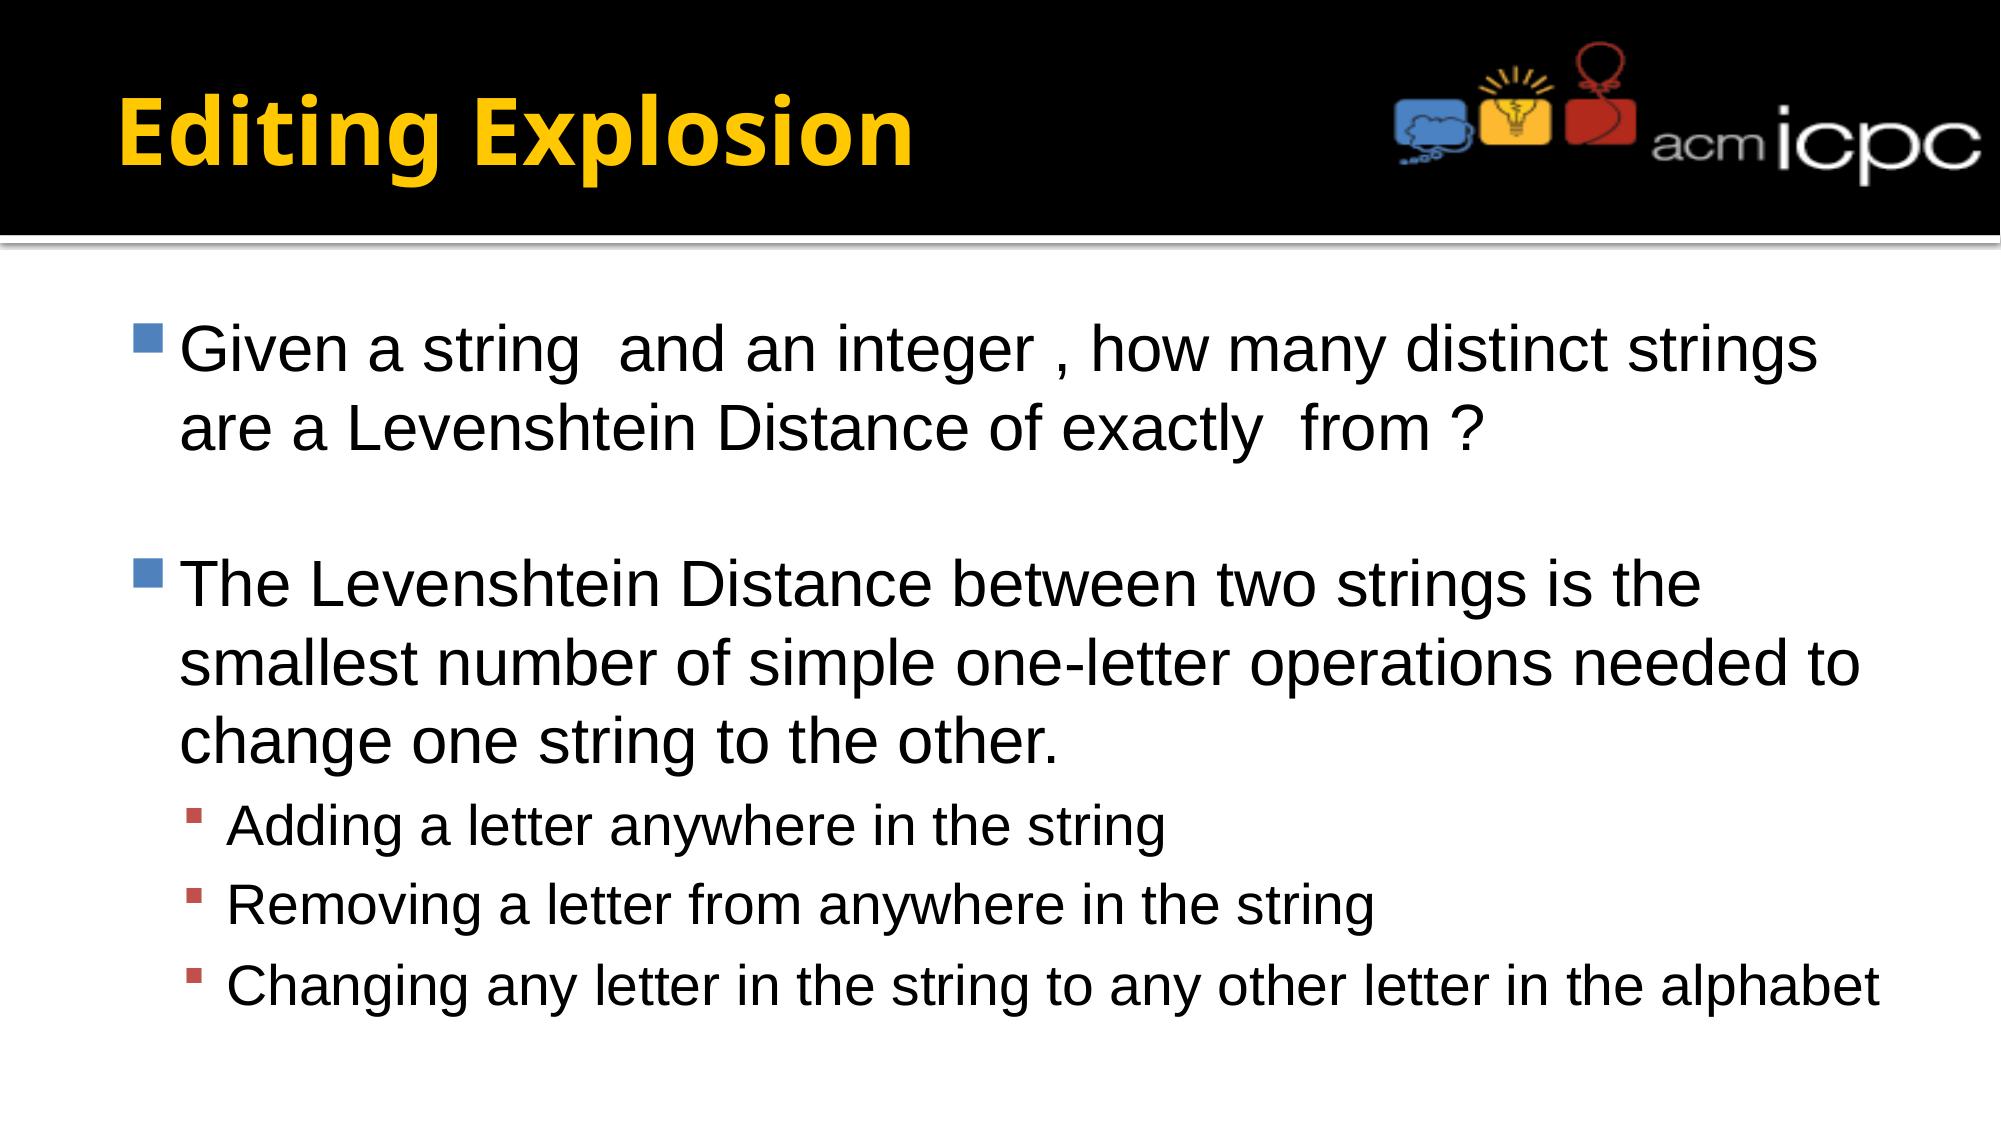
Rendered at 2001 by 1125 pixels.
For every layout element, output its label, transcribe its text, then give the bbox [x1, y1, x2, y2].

picture [1366, 24, 2000, 191]
title Editing Explosion [99, 25, 1350, 231]
